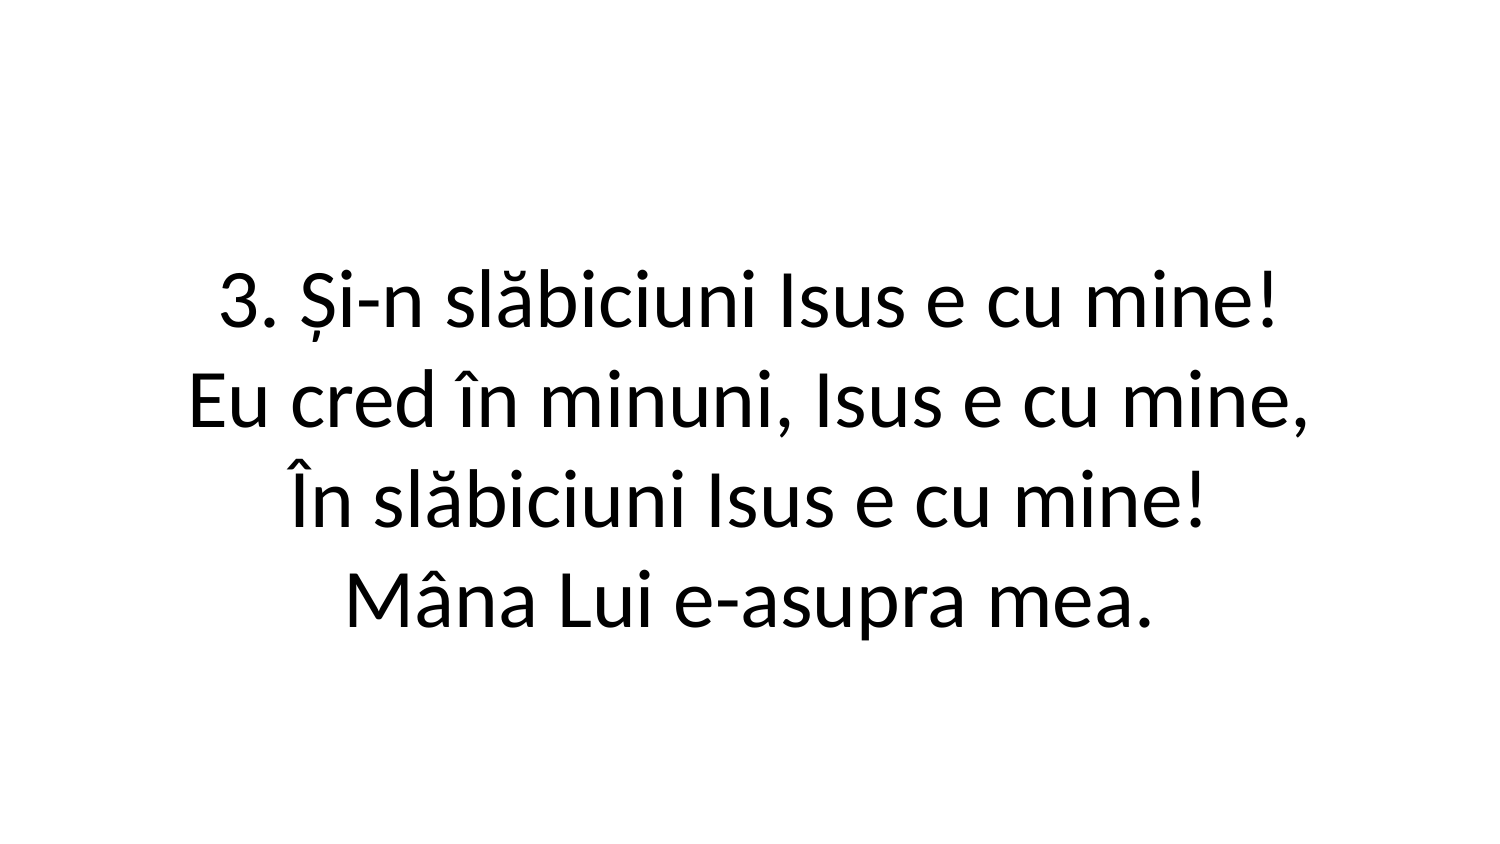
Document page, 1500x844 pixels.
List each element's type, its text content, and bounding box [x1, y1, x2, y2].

text_box 3. Și-n slăbiciuni Isus e cu mine! Eu cred în minuni, Isus e cu mine, În slăbiciuni Isus e cu mine! Mâna Lui e-asupra mea. [172, 192, 1328, 652]
